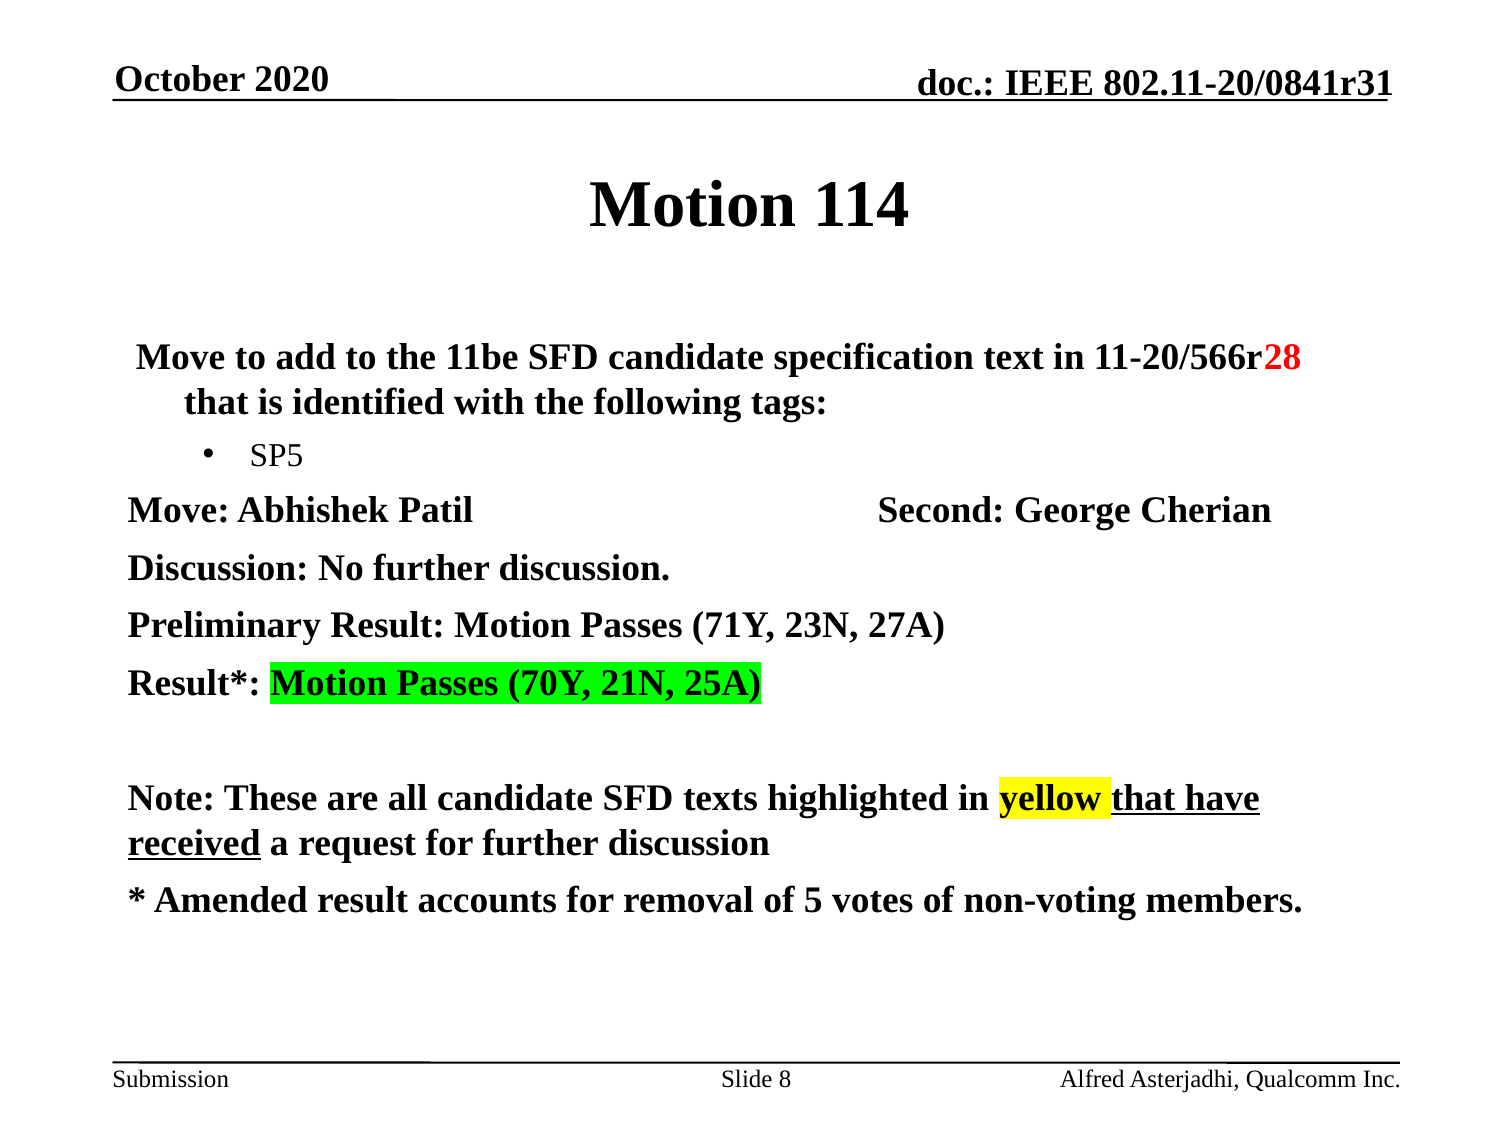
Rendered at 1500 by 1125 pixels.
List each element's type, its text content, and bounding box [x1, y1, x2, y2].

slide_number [114, 54, 423, 100]
footer Alfred Asterjadhi, Qualcomm Inc. [878, 1061, 1402, 1093]
list Move to add to the 11be SFD candidate specification text in 11-20/566r28 that is identified with the following tags: SP5 Move: Abhishek Patil Second: George Cherian Discussion: No further discussion. Preliminary Result: Motion Passes (71Y, 23N, 27A) Result*: Motion Passes (70Y, 21N, 25A) Note: These are all candidate SFD texts highlighted in yellow that have received a request for further discussion * Amended result accounts for removal of 5 votes of non-voting members. [112, 324, 1388, 1000]
title Motion 114 [112, 112, 1388, 288]
slide_number Slide 8 [712, 1061, 800, 1123]
